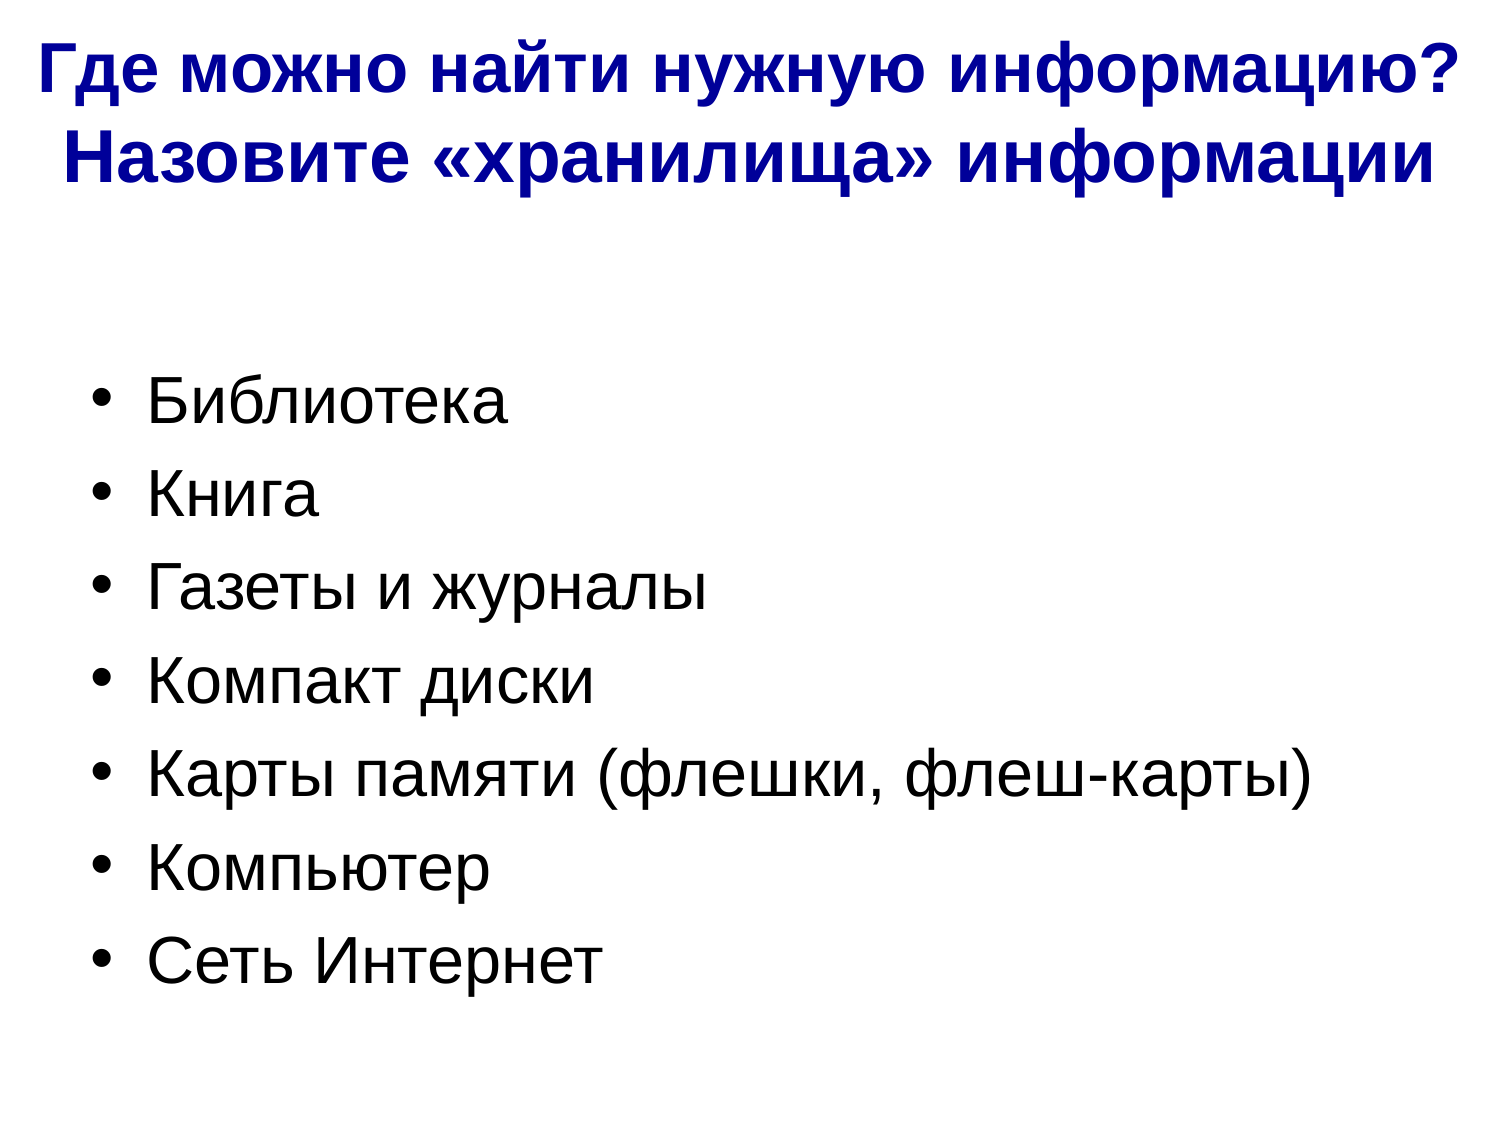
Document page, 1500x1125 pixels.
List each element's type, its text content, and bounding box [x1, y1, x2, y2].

title Где можно найти нужную информацию? Назовите «хранилища» информации [0, 0, 1500, 220]
list Библиотека Книга Газеты и журналы Компакт диски Карты памяти (флешки, флеш-карты) Компьютер Сеть Интернет [75, 348, 1425, 1092]
